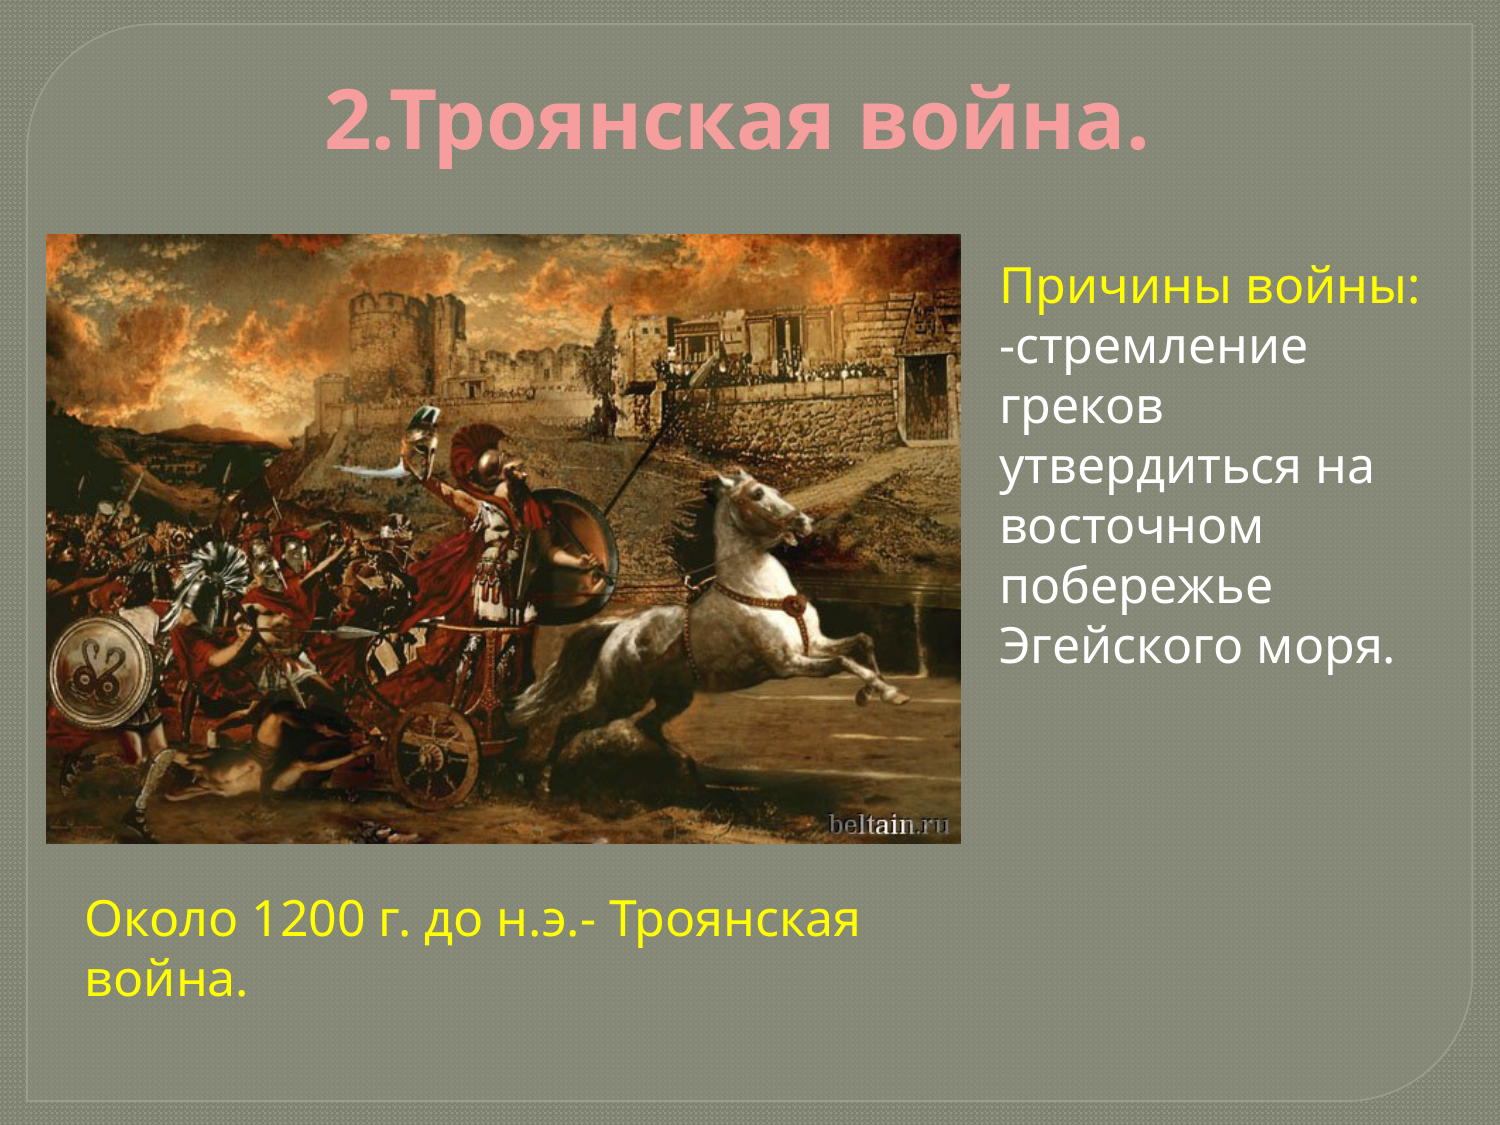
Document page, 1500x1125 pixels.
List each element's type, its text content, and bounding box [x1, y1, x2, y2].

text_box 2.Троянская война. [309, 58, 1166, 174]
text_box Причины войны: -стремление греков утвердиться на восточном побережье Эгейского моря. [984, 246, 1454, 681]
text_box Около 1200 г. до н.э.- Троянская война. [70, 878, 1034, 1014]
picture [46, 234, 962, 844]
